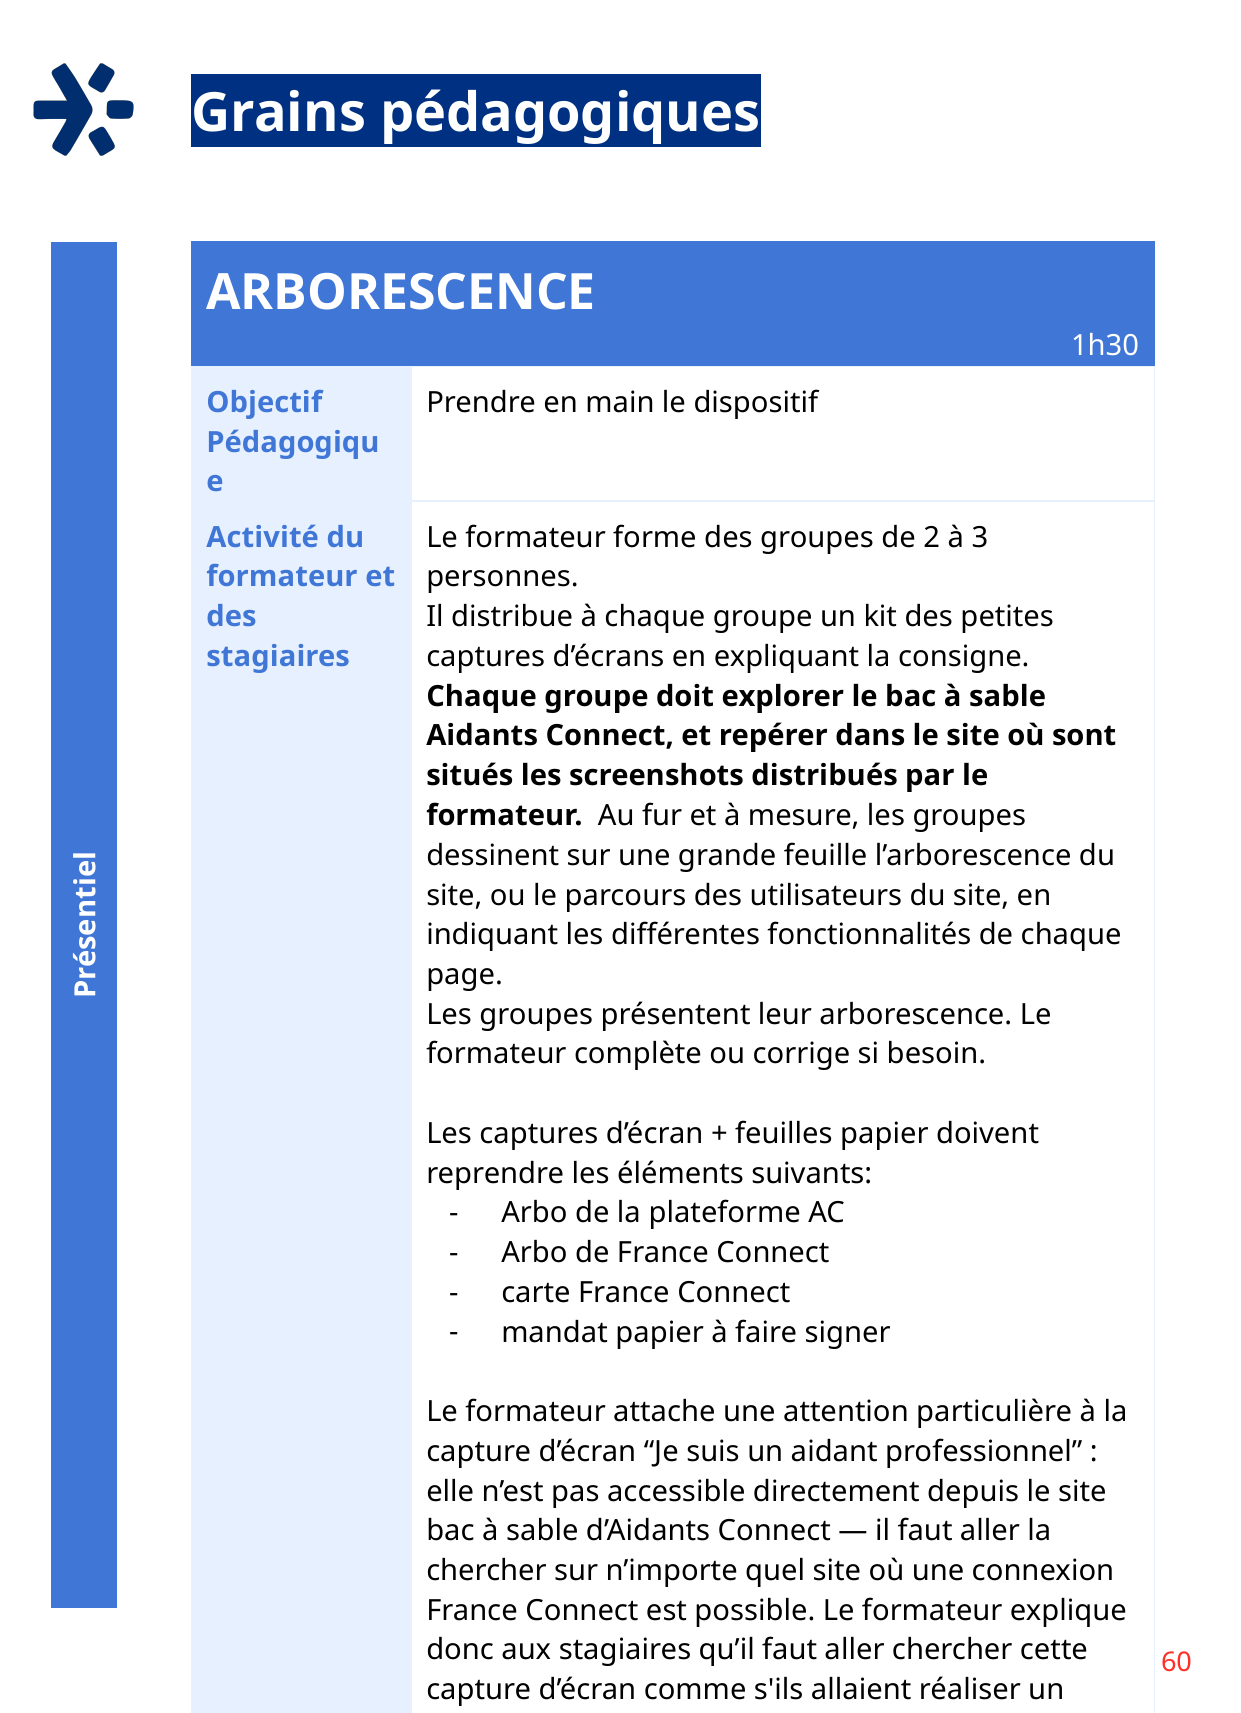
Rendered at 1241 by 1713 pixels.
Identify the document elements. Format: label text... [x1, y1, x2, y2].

table_header ARBORESCENCE 1h30 [192, 242, 1154, 366]
text_box Présentiel [49, 241, 118, 1610]
table_cell Le formateur forme des groupes de 2 à 3 personnes. Il distribue à chaque groupe un kit des petites captures d’écrans en expliquant la consigne. Chaque groupe doit explorer le bac à sable Aidants Connect, et repérer dans le site où sont situés les screenshots distribués par le formateur. Au fur et à mesure, les groupes dessinent sur une grande feuille l’arborescence du site, ou le parcours des utilisateurs du site, en indiquant les différentes fonctionnalités de chaque page. Les groupes présentent leur arborescence. Le formateur complète ou corrige si besoin. Les captures d’écran + feuilles papier doivent reprendre les éléments suivants: Arbo de la plateforme AC Arbo de France Connect carte France Connect mandat papier à faire signer Le formateur attache une attention particulière à la capture d’écran “Je suis un aidant professionnel” : elle n’est pas accessible directement depuis le site bac à sable d’Aidants Connect — il faut aller la chercher sur n’importe quel site où une connexion France Connect est possible. Le formateur explique donc aux stagiaires qu’il faut aller chercher cette capture d’écran comme s'ils allaient réaliser un démarche sur un usager, cette fois sans passer par le bac à sable d’Aidants Connect. Le formateur peut s’appuyer sur le fichier “arborescence-référence-formateur.pdf” pour vérifier que les stagiaires créent une arborescence complète. [412, 502, 1154, 1713]
text_box Grains pédagogiques [185, 71, 916, 148]
slide_number ‹#› [1155, 1621, 1211, 1705]
picture [32, 61, 135, 157]
table_cell Objectif Pédagogique [192, 367, 411, 500]
table_cell Prendre en main le dispositif [412, 367, 1154, 500]
table_cell Activité du formateur et des stagiaires [192, 502, 411, 1713]
